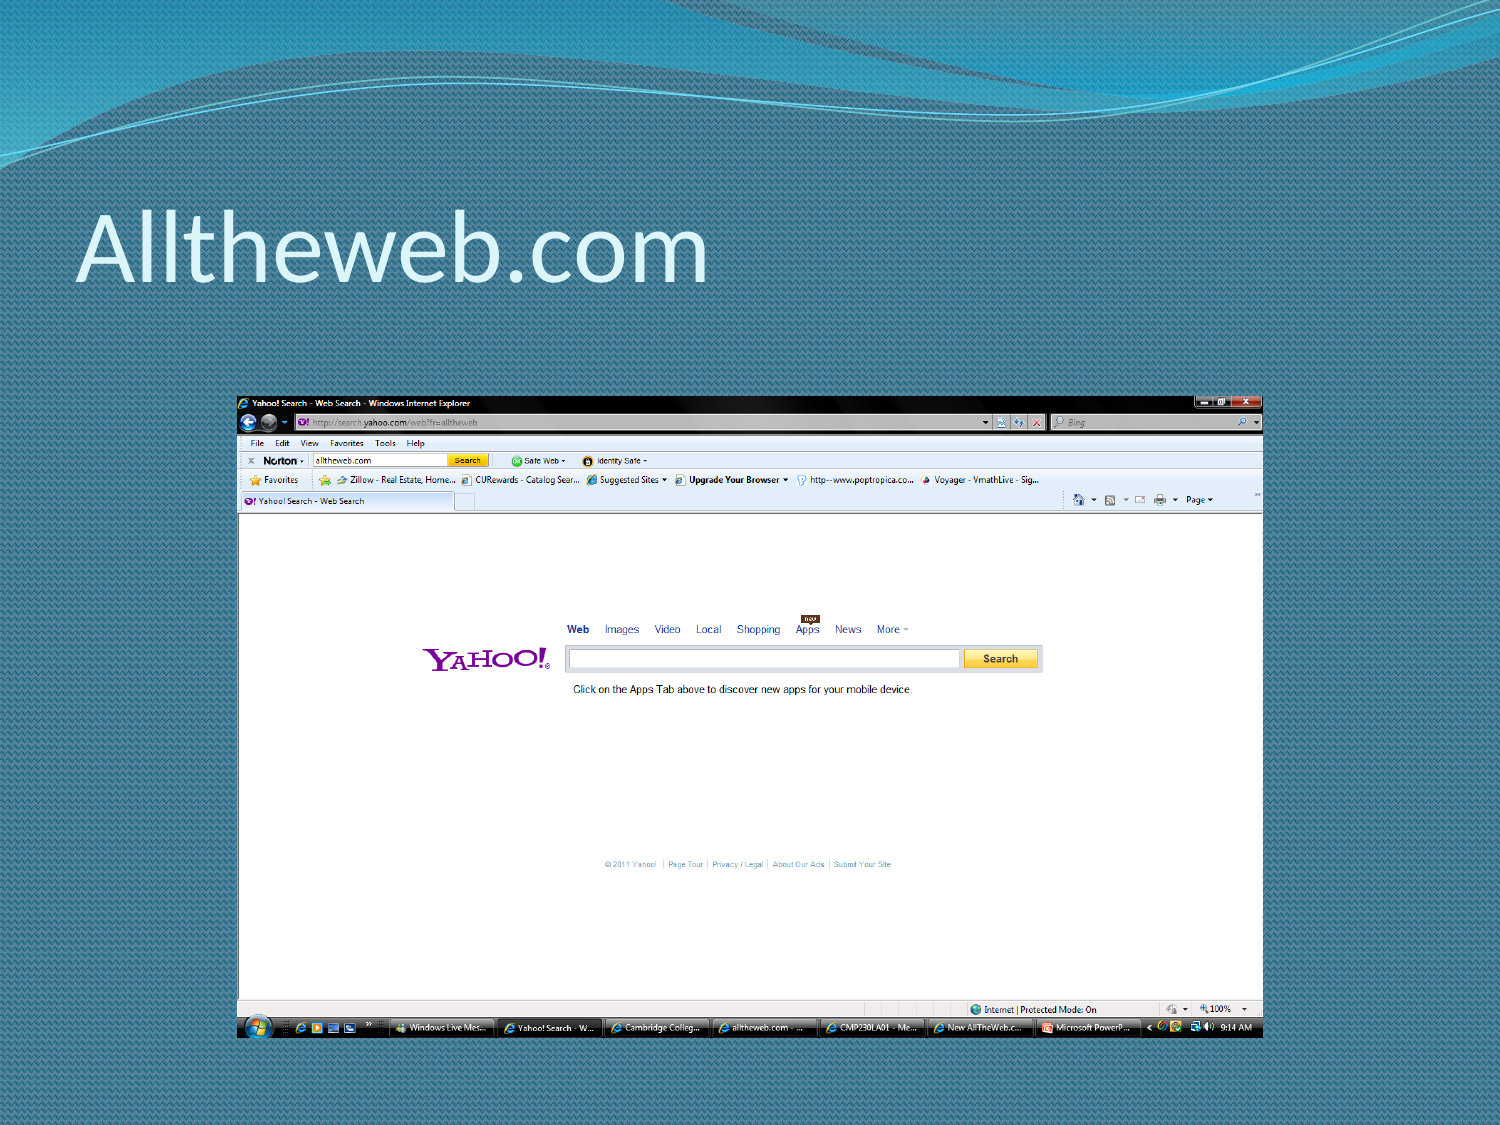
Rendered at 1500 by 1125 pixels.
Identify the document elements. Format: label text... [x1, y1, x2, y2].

title Alltheweb.com [75, 115, 1425, 303]
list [237, 396, 1263, 1038]
